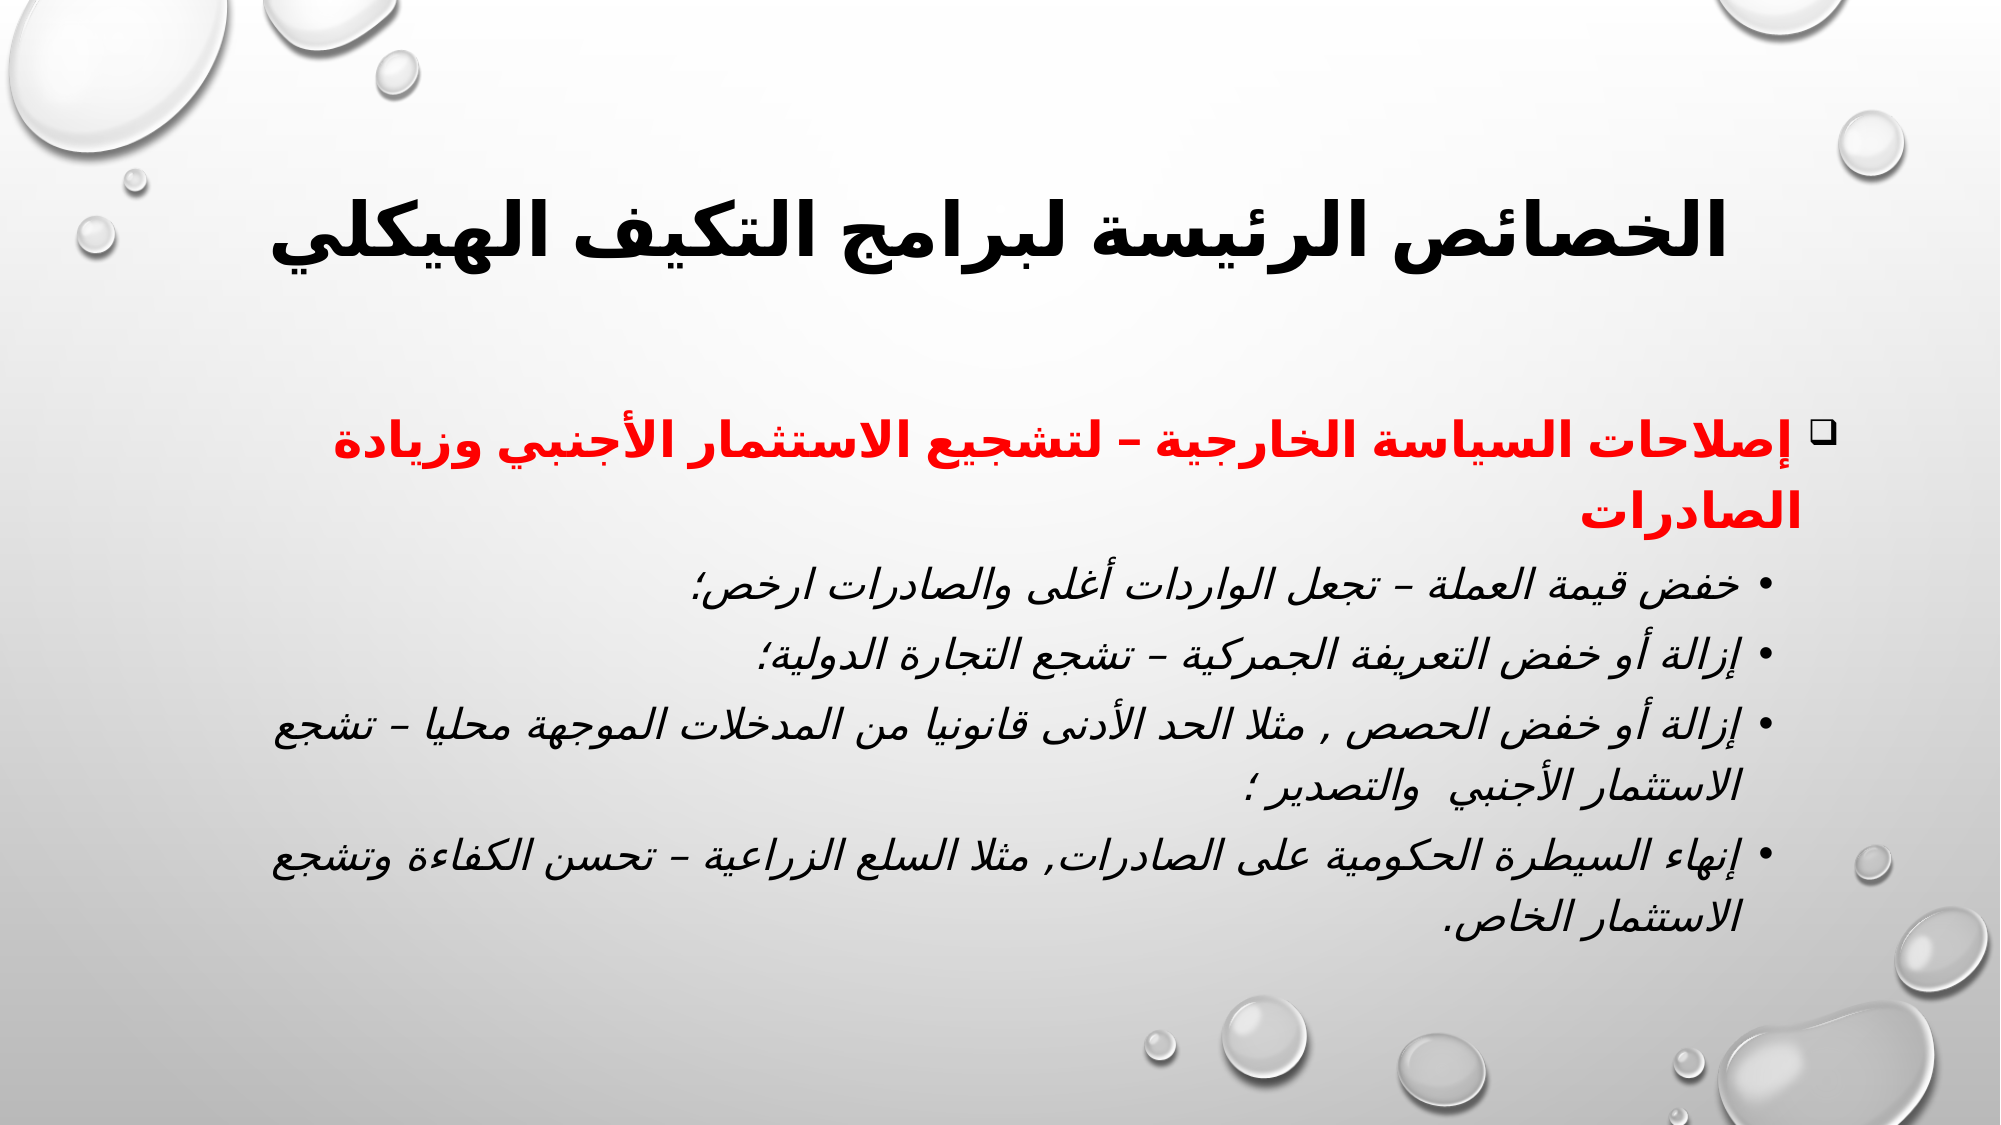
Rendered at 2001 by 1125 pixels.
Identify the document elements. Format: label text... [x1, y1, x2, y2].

title الخصائص الرئيسة لبرامج التكيف الهيكلي [149, 101, 1851, 364]
picture [0, 0, 2000, 1125]
list إصلاحات السياسة الخارجية – لتشجيع الاستثمار الأجنبي وزيادة الصادرات خفض قيمة العملة – تجعل الواردات أغلى والصادرات ارخص؛ إزالة أو خفض التعريفة الجمركية – تشجع التجارة الدولية؛ إزالة أو خفض الحصص , مثلا الحد الأدنى قانونيا من المدخلات الموجهة محليا – تشجع الاستثمار الأجنبي والتصدير ؛ إنهاء السيطرة الحكومية على الصادرات, مثلا السلع الزراعية – تحسن الكفاءة وتشجع الاستثمار الخاص. [149, 388, 1850, 950]
